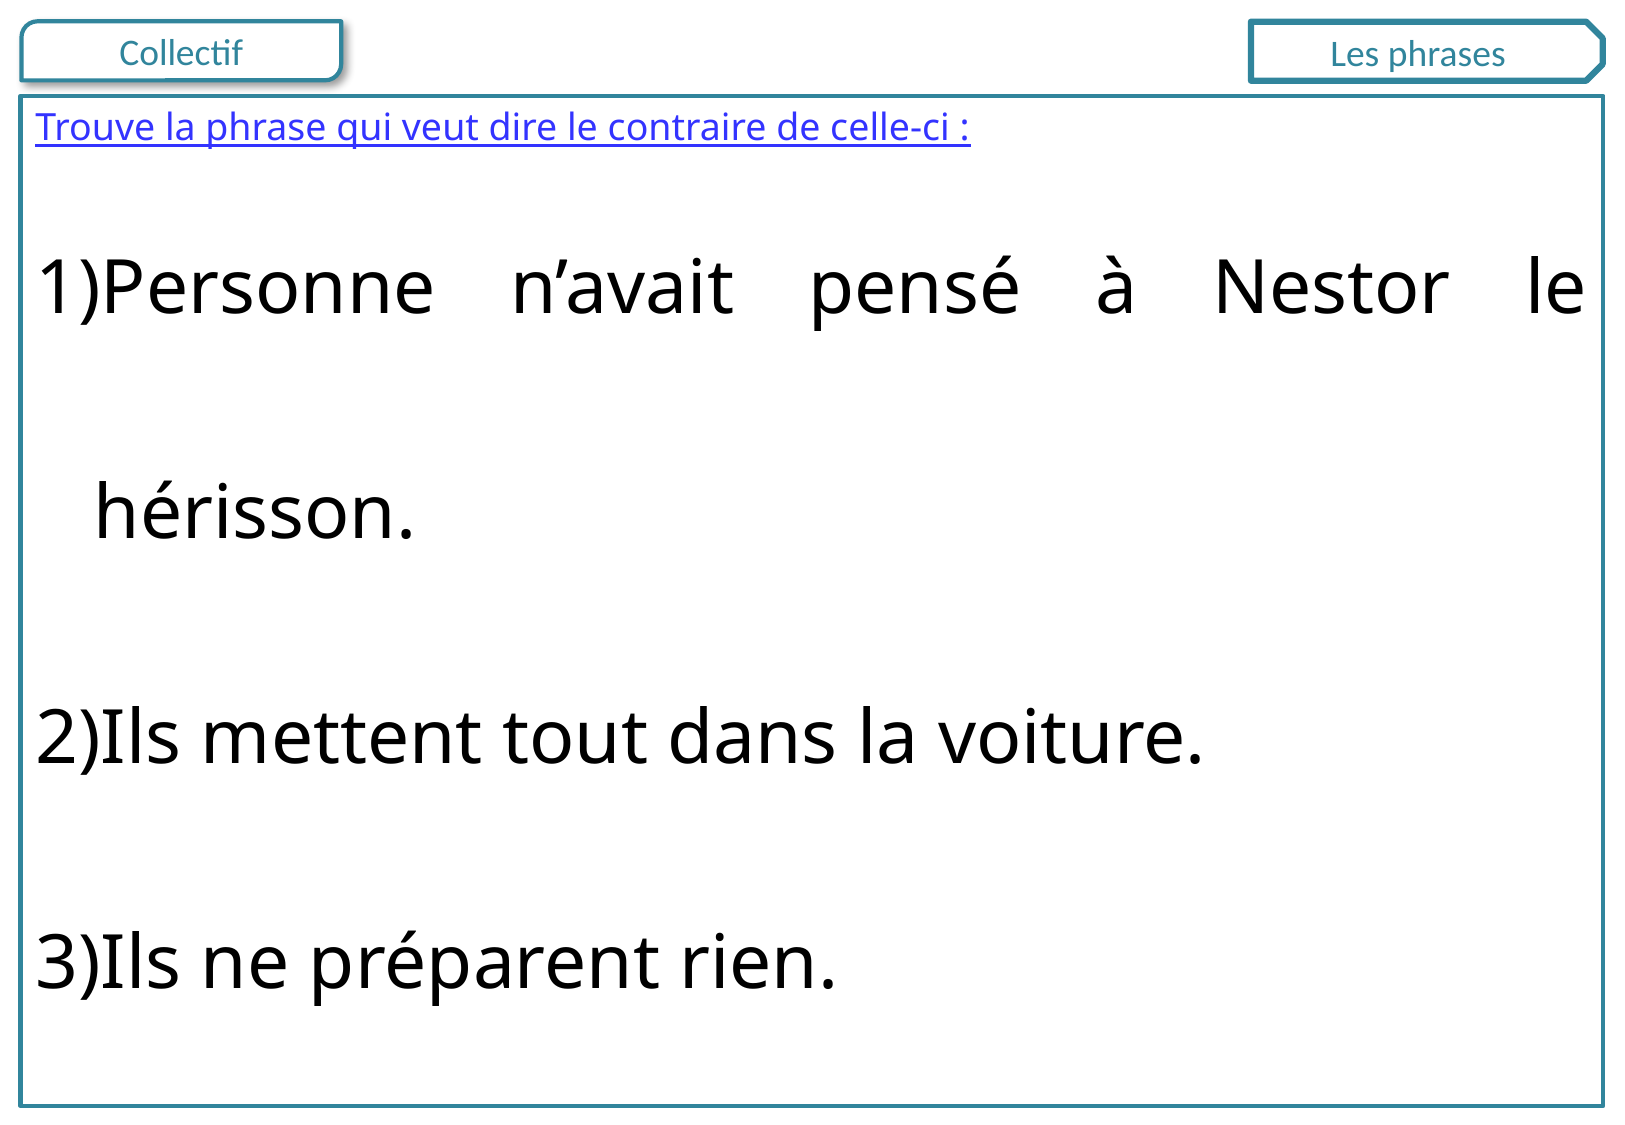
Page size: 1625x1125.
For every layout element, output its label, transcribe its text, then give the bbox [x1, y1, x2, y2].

list Personne n’avait pensé à Nestor le hérisson. Ils mettent tout dans la voiture. Ils ne préparent rien. Louis est dans la voiture. [20, 95, 1603, 1018]
list Les phrases [1251, 21, 1585, 81]
list Trouve la phrase qui veut dire le contraire de celle-ci : [18, 94, 1605, 1108]
